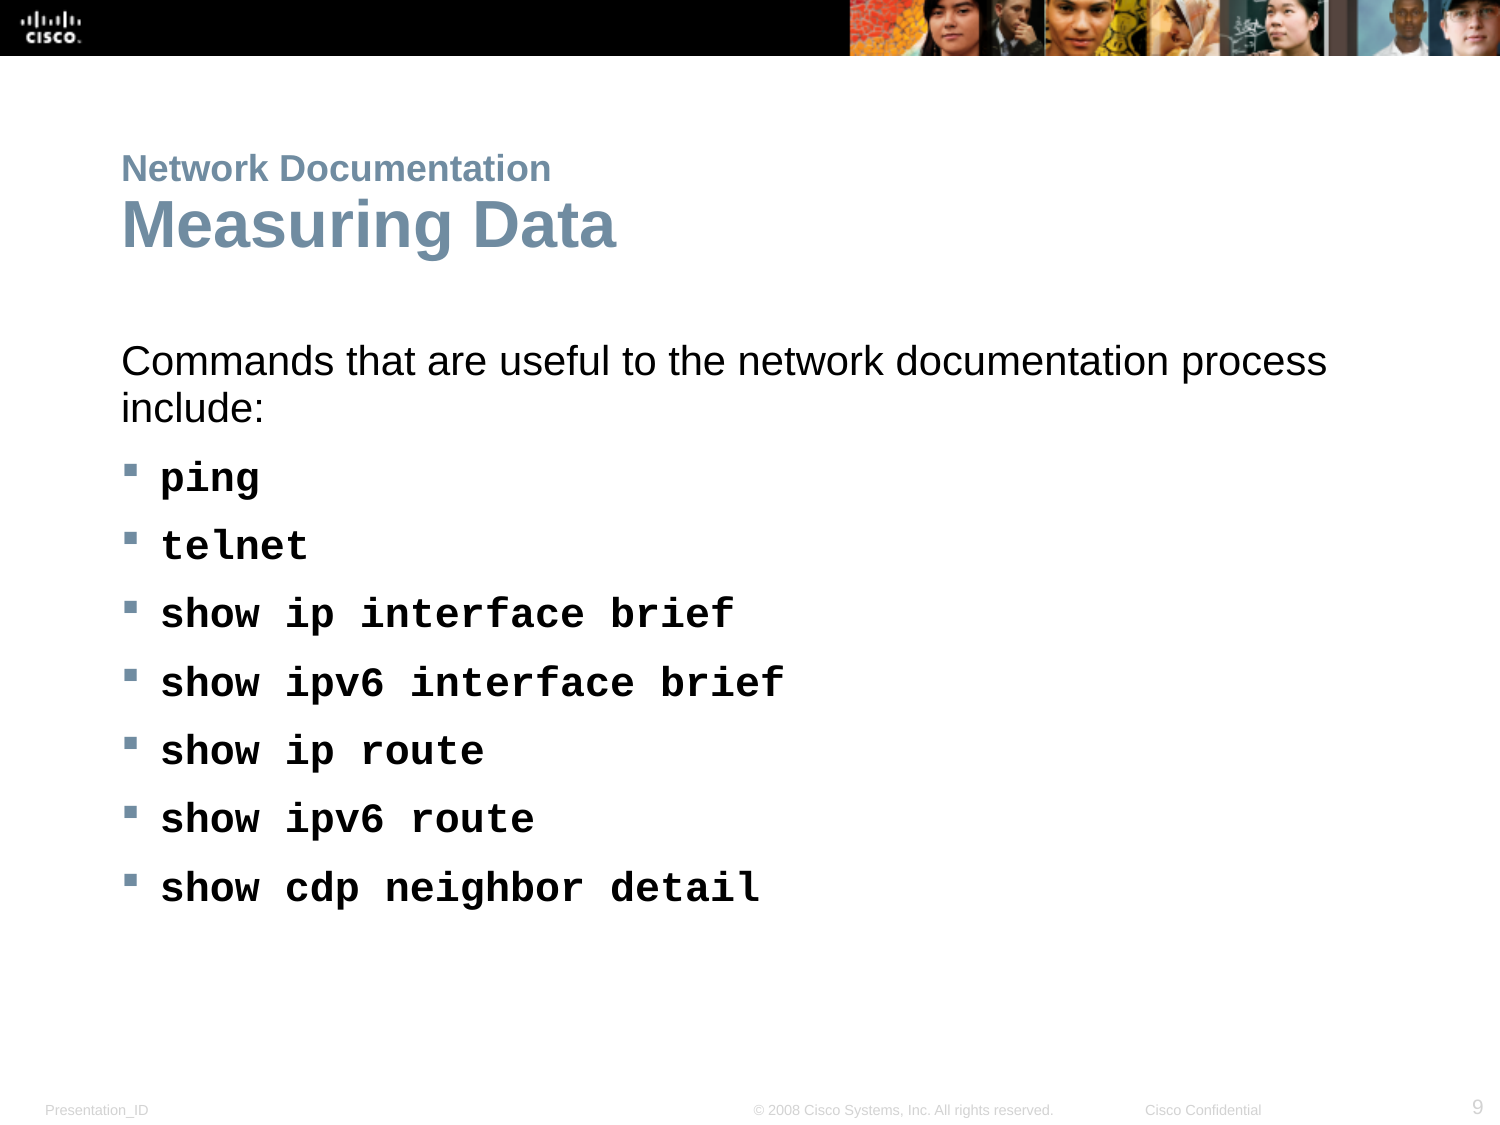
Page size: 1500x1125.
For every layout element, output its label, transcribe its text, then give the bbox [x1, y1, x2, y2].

list Commands that are useful to the network documentation process include: ping telnet show ip interface brief show ipv6 interface brief show ip route show ipv6 route show cdp neighbor detail [107, 330, 1411, 947]
picture [0, 0, 1500, 56]
title Network Documentation Measuring Data [107, 130, 1444, 269]
